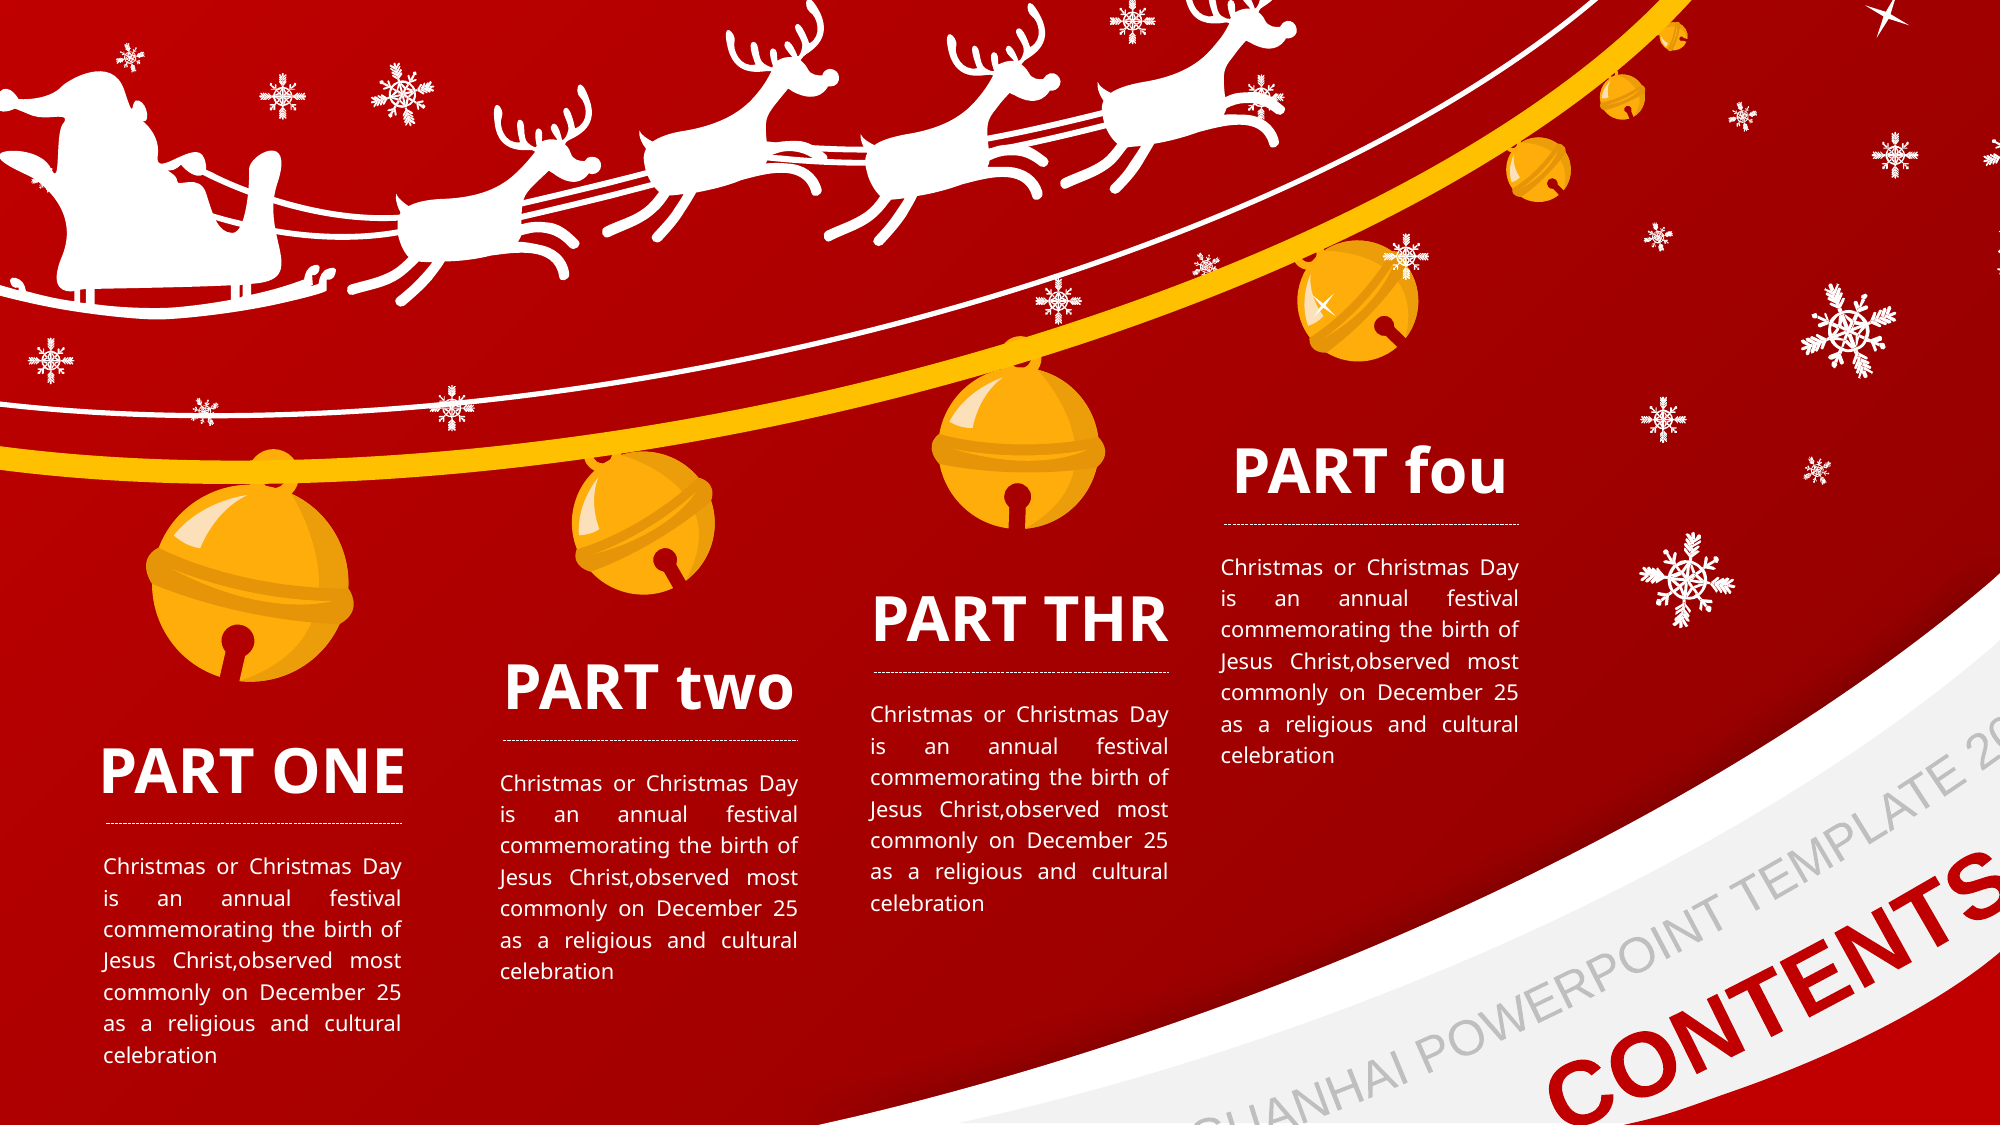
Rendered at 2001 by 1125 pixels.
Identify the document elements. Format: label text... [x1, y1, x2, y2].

text_box [957, 638, 2000, 1125]
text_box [1494, 124, 1578, 202]
text_box [0, 406, 549, 471]
text_box PART ONE [51, 723, 454, 813]
text_box PART two [447, 639, 851, 730]
text_box [813, 571, 2000, 1125]
text_box Christmas or Christmas Day is an annual festival commemorating the birth of Jesus Christ,observed most commonly on December 25 as a religious and cultural celebration [855, 688, 1184, 924]
text_box Christmas or Christmas Day is an annual festival commemorating the birth of Jesus Christ,observed most commonly on December 25 as a religious and cultural celebration [485, 756, 814, 992]
text_box [1429, 0, 1639, 184]
text_box PART THR [818, 571, 1205, 662]
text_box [549, 432, 735, 593]
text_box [1596, 285, 2000, 554]
text_box [0, 0, 27, 409]
text_box Christmas or Christmas Day is an annual festival commemorating the birth of Jesus Christ,observed most commonly on December 25 as a religious and cultural celebration [88, 840, 417, 1075]
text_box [27, 0, 1429, 432]
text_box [1593, 65, 1639, 120]
text_box Christmas or Christmas Day is an annual festival commemorating the birth of Jesus Christ,observed most commonly on December 25 as a religious and cultural celebration [1205, 540, 1535, 776]
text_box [136, 448, 391, 684]
text_box [1623, 950, 2000, 1125]
text_box [1429, 0, 1596, 115]
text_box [1639, 0, 2000, 491]
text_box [922, 432, 1131, 529]
text_box PART fou [1168, 423, 1572, 514]
